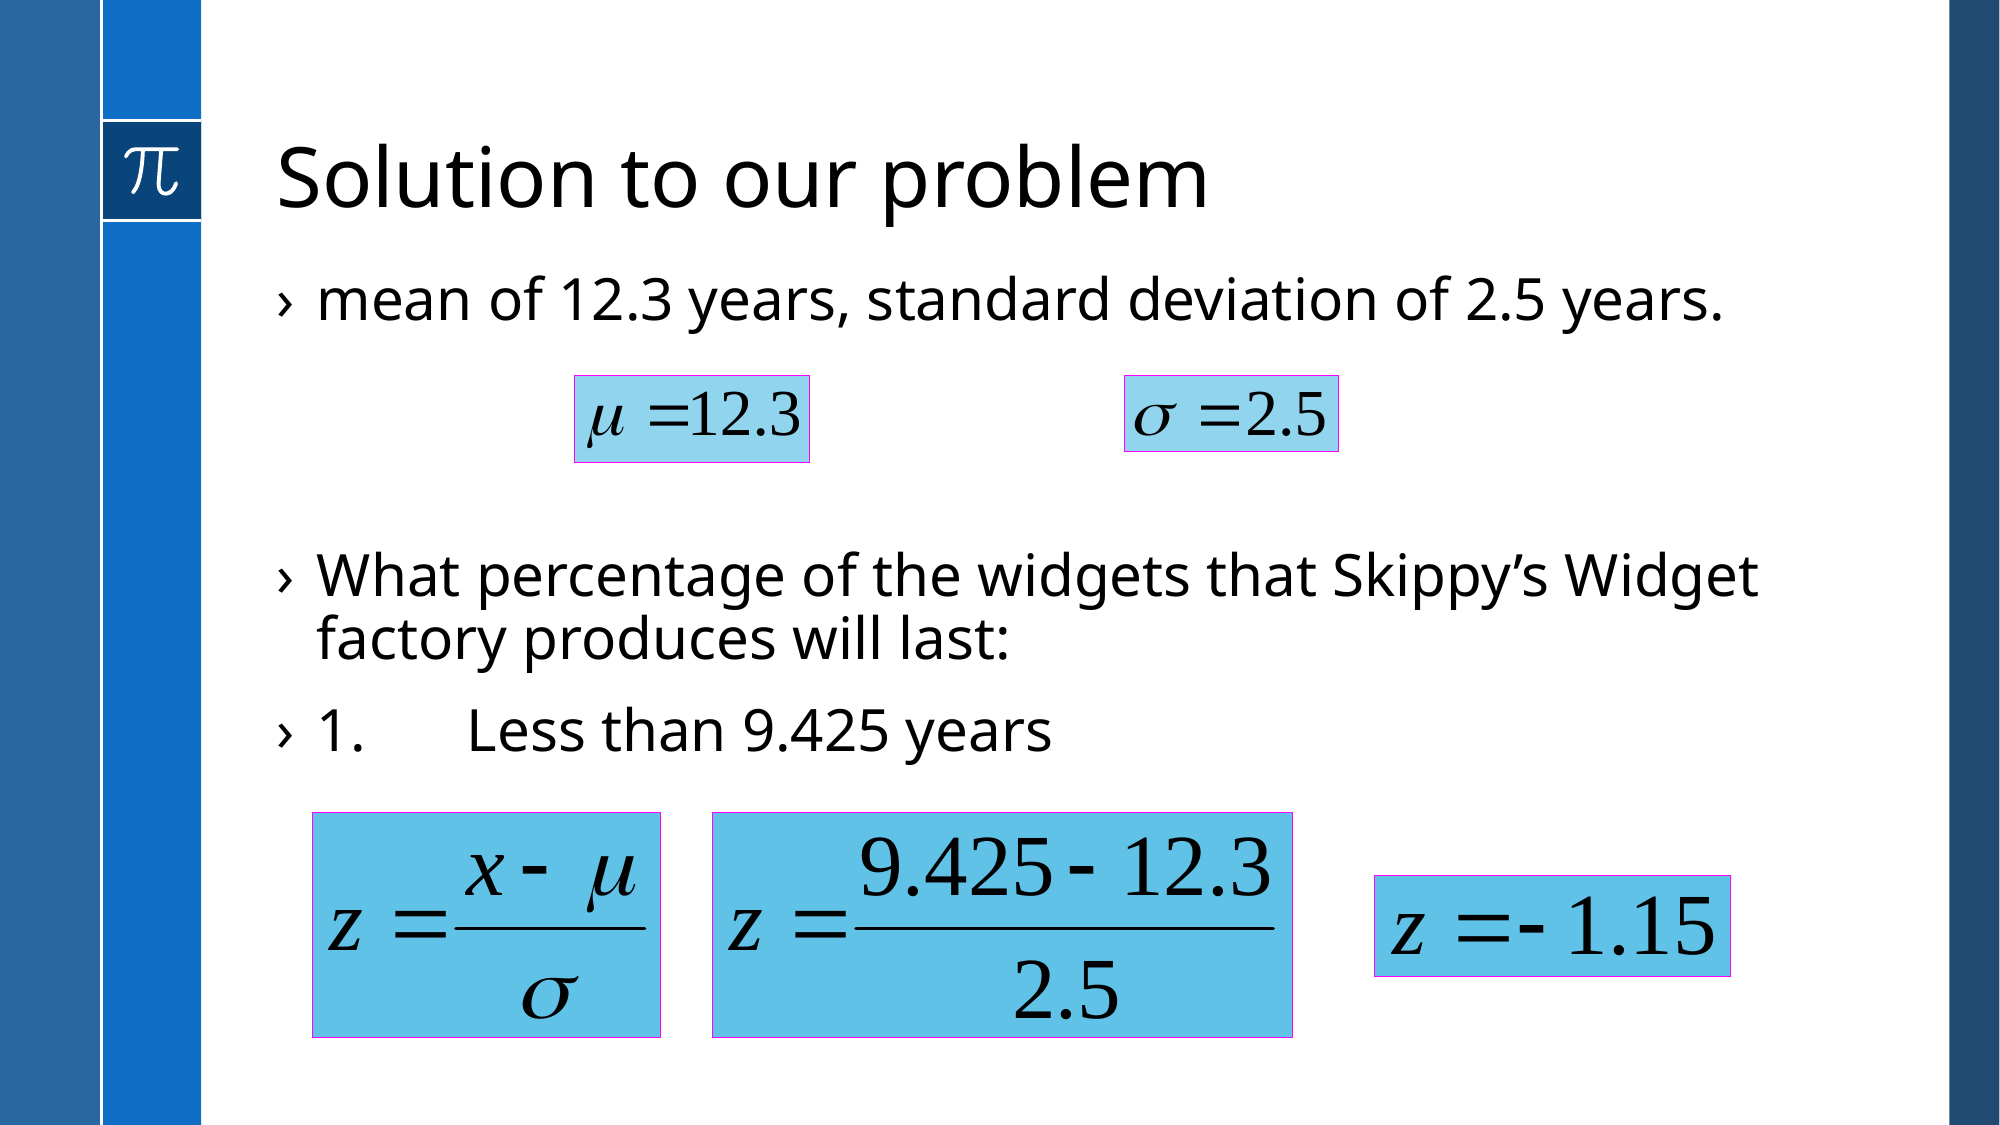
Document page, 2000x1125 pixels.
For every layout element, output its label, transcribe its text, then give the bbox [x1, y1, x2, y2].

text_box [1374, 874, 1731, 977]
title Solution to our problem [261, 29, 1867, 233]
list mean of 12.3 years, standard deviation of 2.5 years. What percentage of the widgets that Skippy’s Widget factory produces will last: 1. Less than 9.425 years [261, 262, 1867, 1013]
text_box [712, 812, 1293, 1038]
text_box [574, 374, 810, 463]
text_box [1124, 374, 1338, 452]
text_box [312, 812, 661, 1038]
